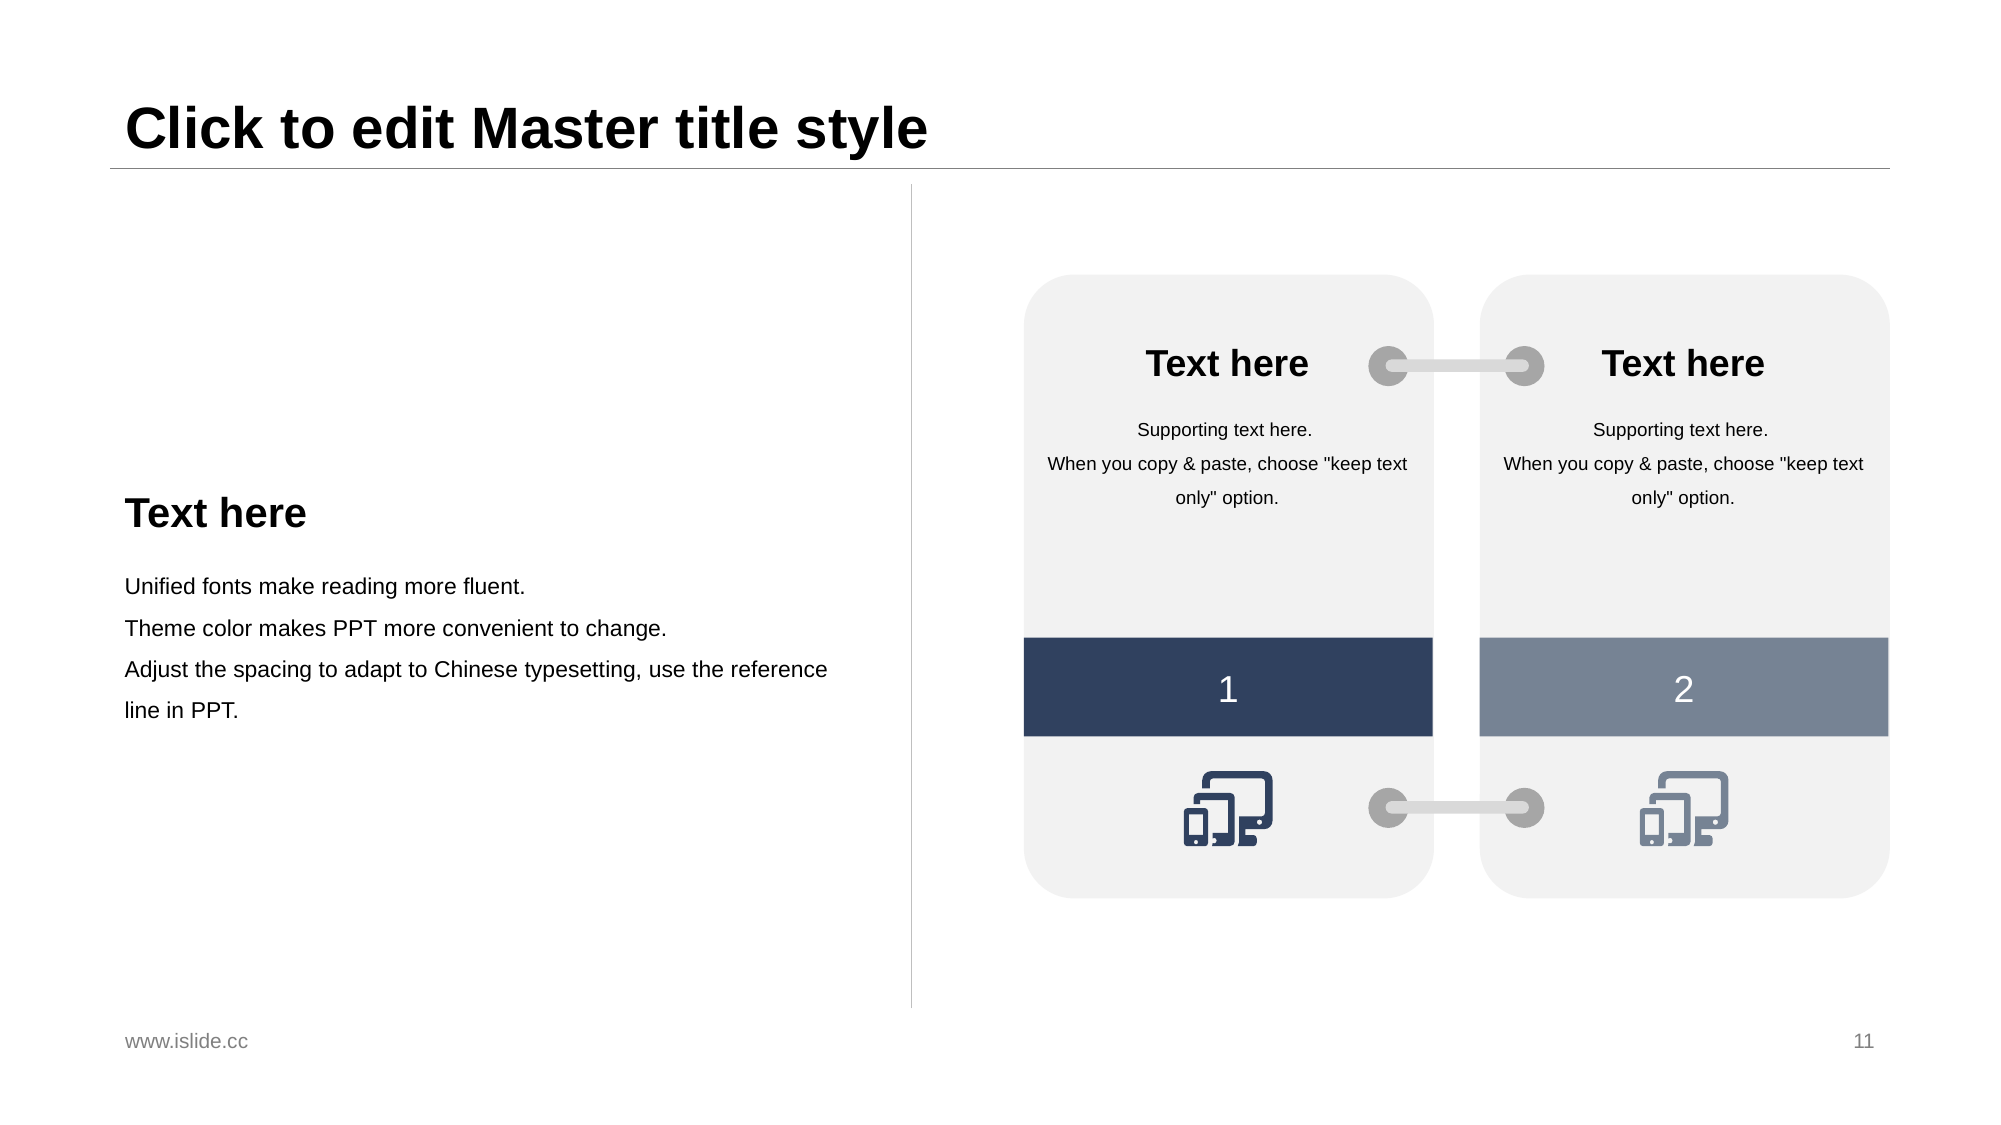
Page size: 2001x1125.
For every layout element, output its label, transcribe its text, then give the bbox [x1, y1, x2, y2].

footer www.islide.cc [109, 1023, 790, 1058]
slide_number 11 [1412, 1023, 1890, 1058]
title Click to edit Master title style [109, 0, 1890, 169]
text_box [109, 184, 1890, 1008]
